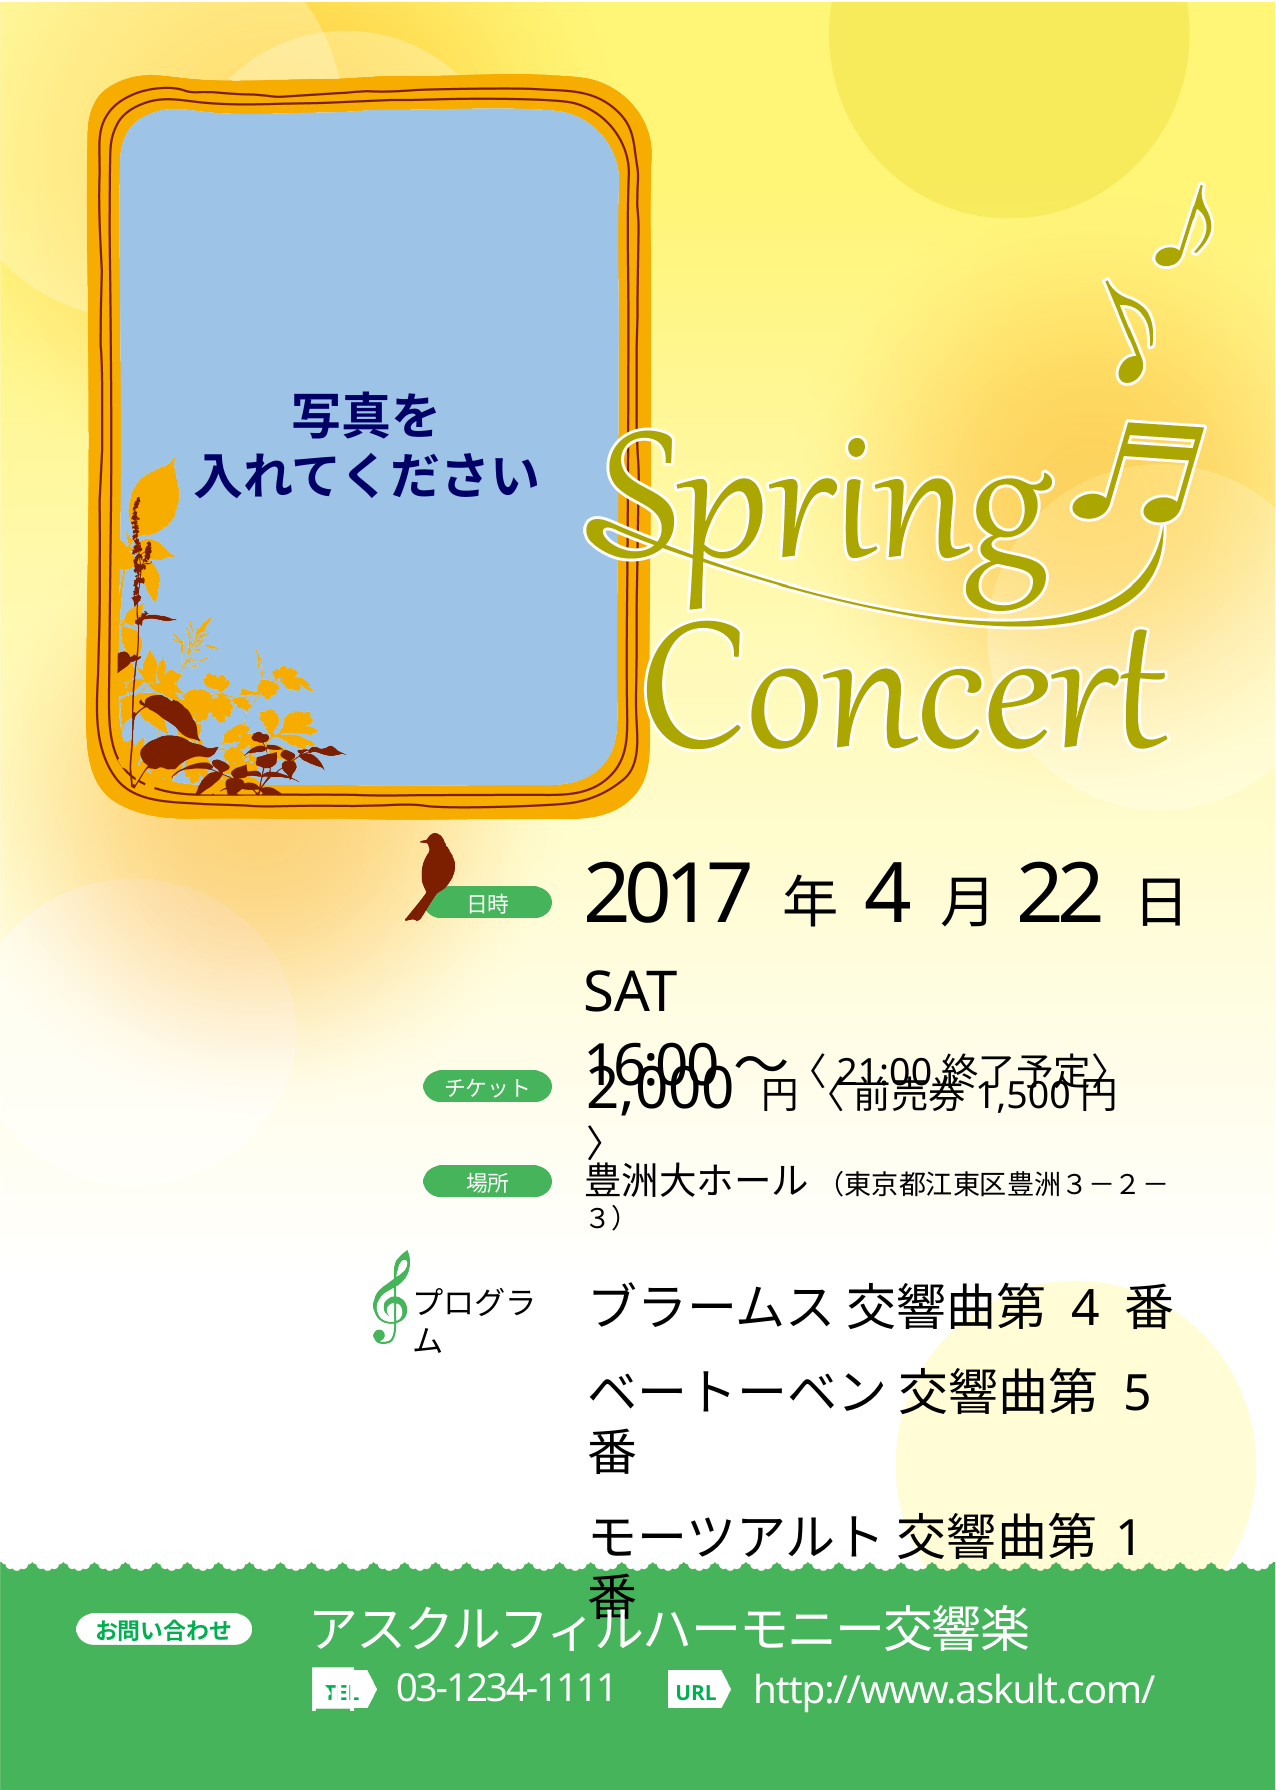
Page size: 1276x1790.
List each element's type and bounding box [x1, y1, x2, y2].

text_box [423, 1165, 552, 1197]
text_box [85, 74, 652, 820]
text_box [455, 886, 552, 918]
picture [0, 2, 1276, 1790]
text_box [668, 1670, 731, 1708]
text_box [76, 1612, 252, 1645]
text_box [314, 1670, 377, 1708]
text_box [423, 1070, 552, 1102]
